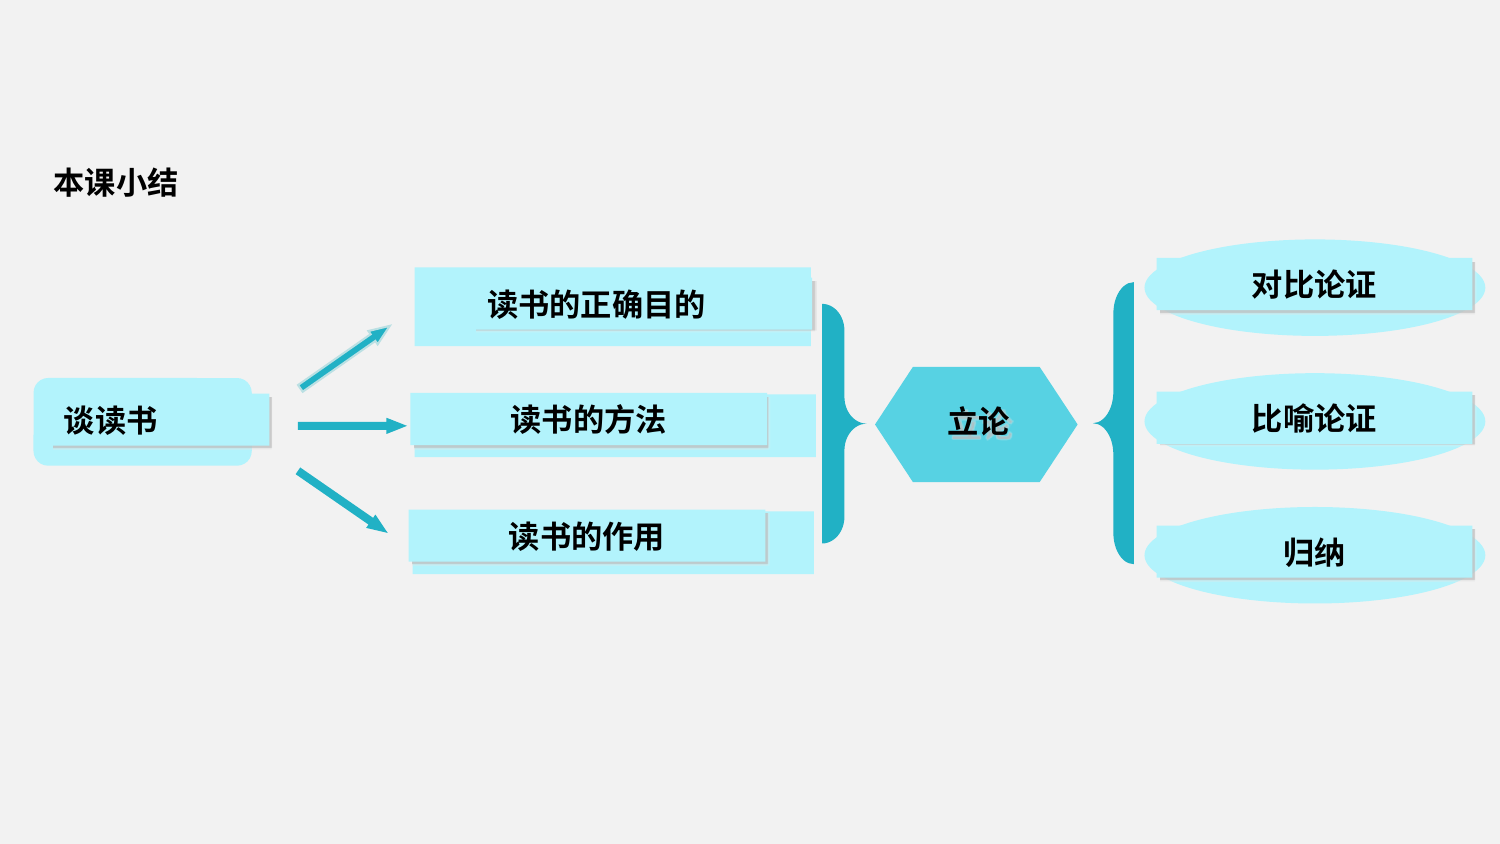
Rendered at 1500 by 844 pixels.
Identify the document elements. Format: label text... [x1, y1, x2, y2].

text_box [1144, 372, 1486, 470]
text_box 本课小结 [42, 157, 191, 207]
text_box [414, 267, 813, 347]
text_box [298, 325, 390, 392]
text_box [33, 377, 270, 466]
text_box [410, 392, 817, 458]
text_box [1144, 506, 1486, 604]
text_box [874, 366, 1078, 483]
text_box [1144, 239, 1486, 337]
text_box [1092, 282, 1134, 565]
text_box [408, 509, 815, 575]
text_box [297, 417, 408, 434]
text_box [295, 467, 388, 533]
text_box [822, 303, 867, 544]
